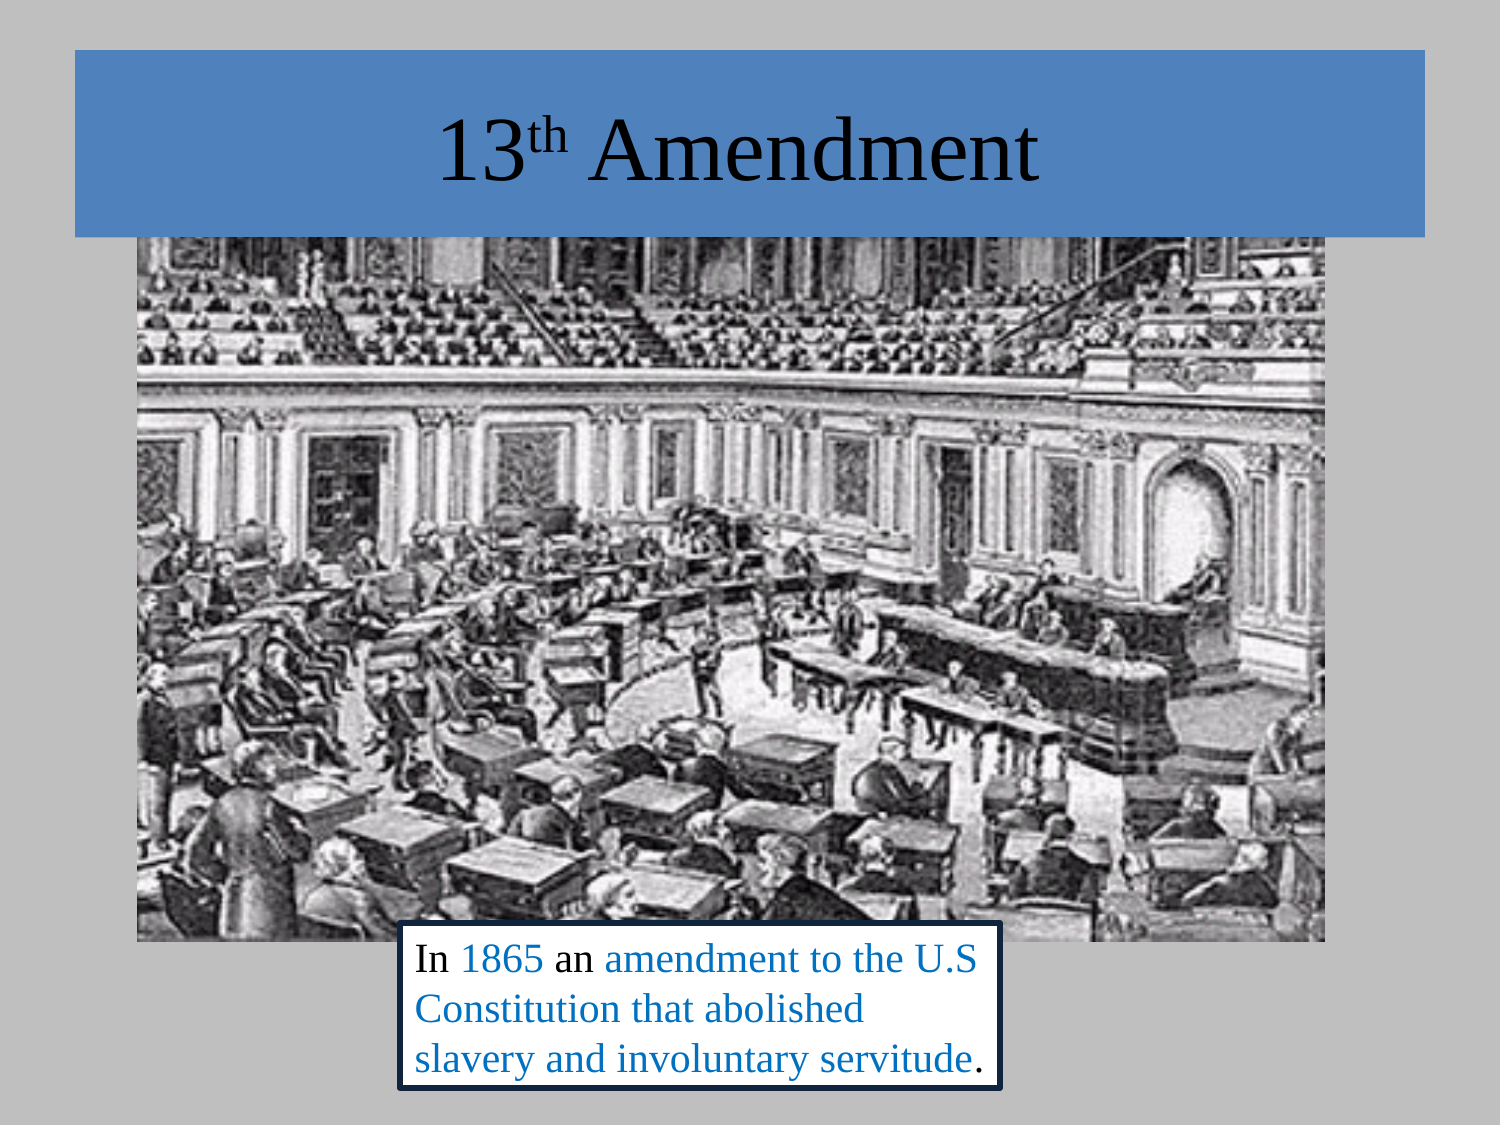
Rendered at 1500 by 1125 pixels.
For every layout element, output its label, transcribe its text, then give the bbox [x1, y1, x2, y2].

title 13th Amendment [75, 50, 1425, 238]
text_box In 1865 an amendment to the U.S Constitution that abolished slavery and involuntary servitude. [399, 950, 1000, 1088]
picture [137, 237, 1326, 942]
